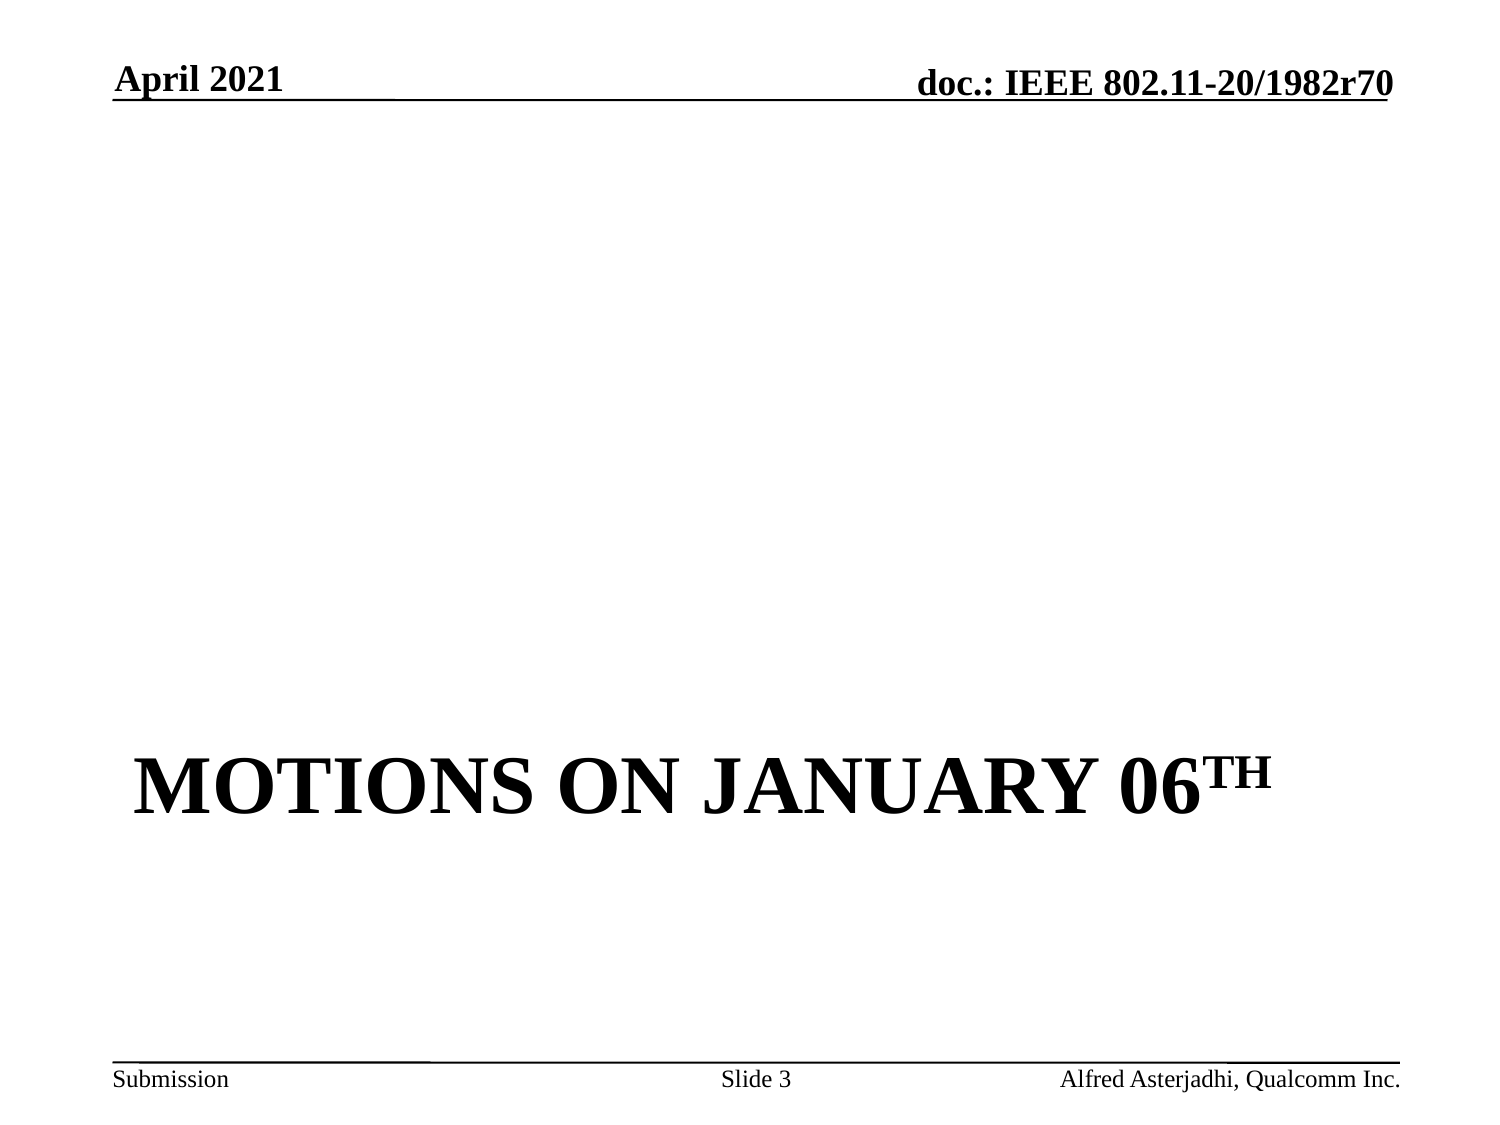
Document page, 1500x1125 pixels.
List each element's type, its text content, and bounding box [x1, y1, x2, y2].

title Motions on January 06th [118, 722, 1394, 947]
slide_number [114, 54, 423, 100]
footer Alfred Asterjadhi, Qualcomm Inc. [878, 1061, 1402, 1093]
slide_number Slide 3 [712, 1061, 800, 1123]
